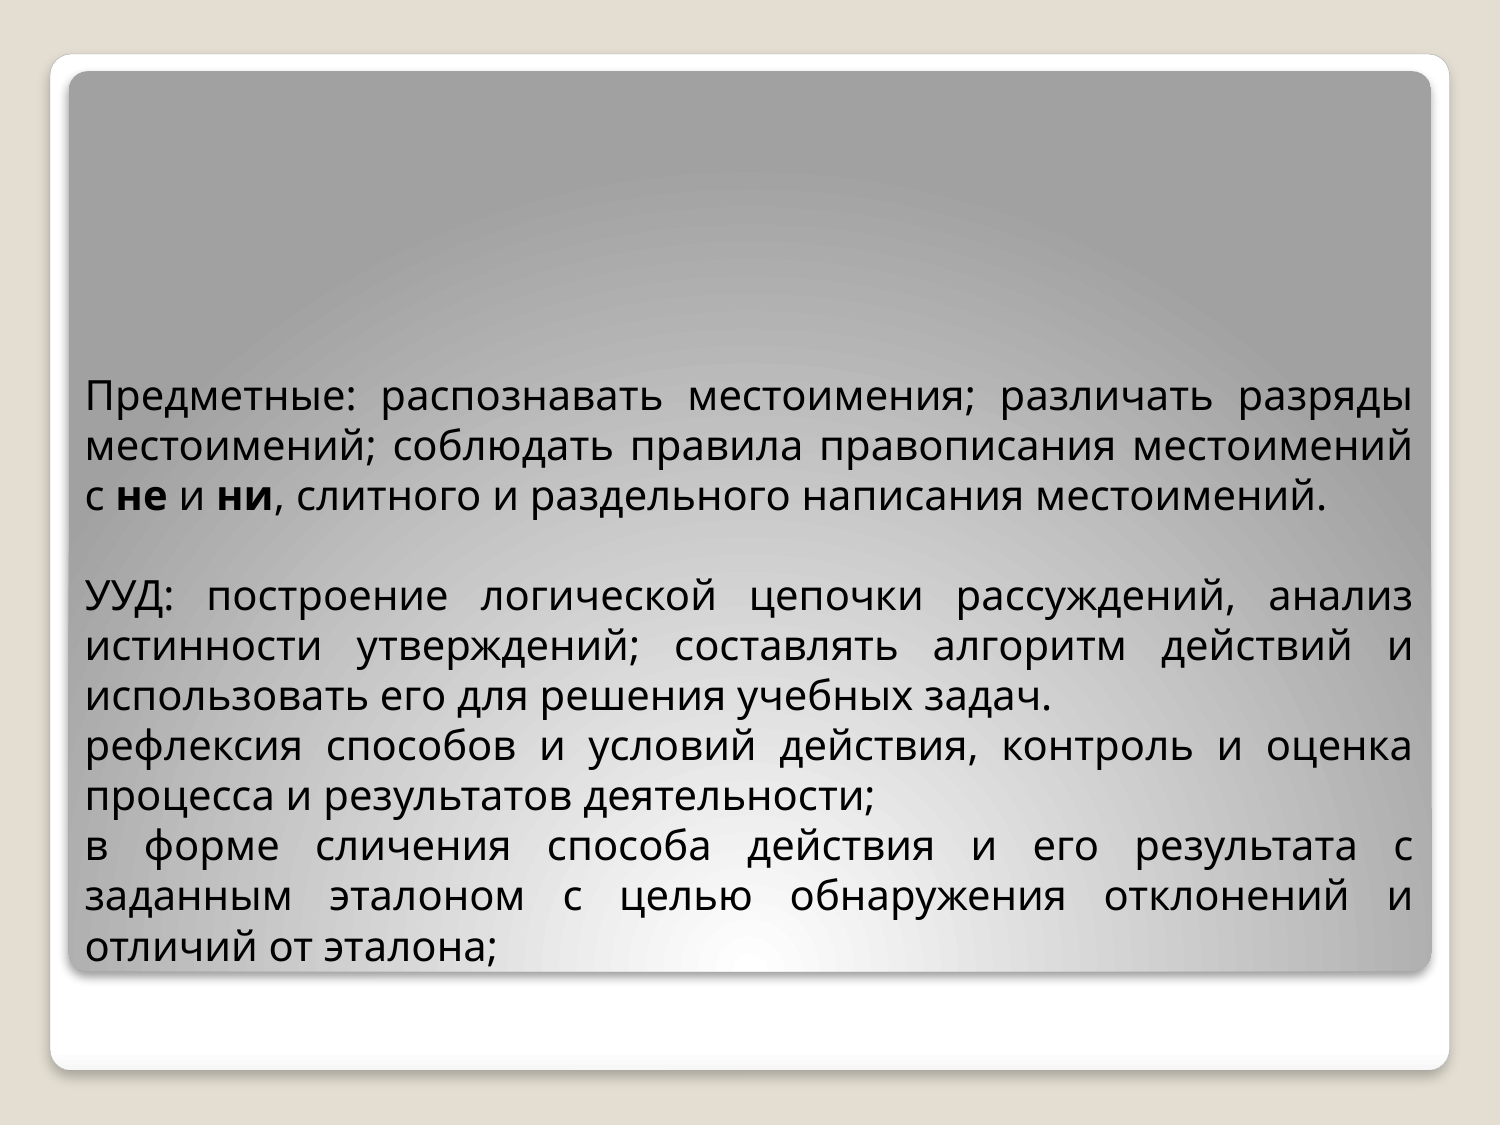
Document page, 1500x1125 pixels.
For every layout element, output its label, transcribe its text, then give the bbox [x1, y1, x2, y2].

text_box Предметные: распознавать местоимения; различать разряды местоимений; соблюдать правила правописания местоимений с не и ни, слитного и раздельного написания местоимений. УУД: построение логической цепочки рассуждений, анализ истинности утверждений; составлять алгоритм действий и использовать его для решения учебных задач. рефлексия способов и условий действия, контроль и оценка процесса и результатов деятельности; в форме сличения способа действия и его результата с заданным эталоном с целью обнаружения отклонений и отличий от эталона; [69, 361, 1429, 977]
